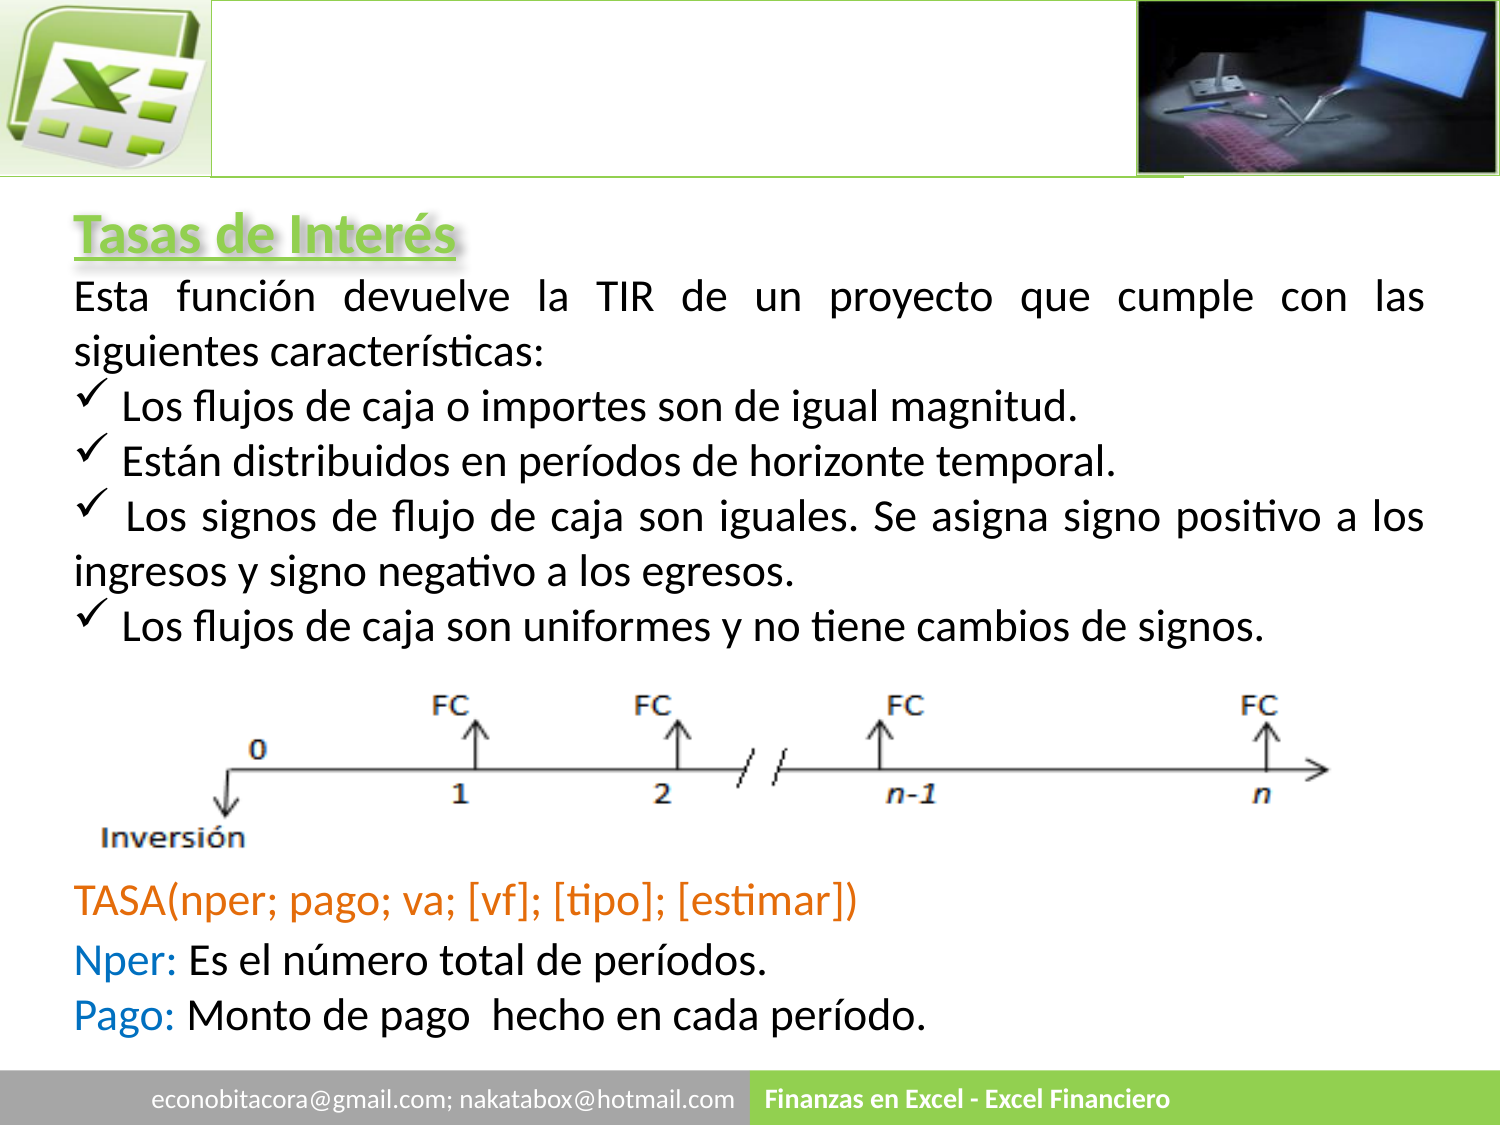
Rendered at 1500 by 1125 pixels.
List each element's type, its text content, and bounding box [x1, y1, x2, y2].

picture [93, 632, 1430, 880]
text_box econobitacora@gmail.com; nakatabox@hotmail.com [0, 1070, 749, 1125]
subtitle Tasas de Interés [58, 187, 493, 257]
text_box Esta función devuelve la TIR de un proyecto que cumple con las siguientes características: Los flujos de caja o importes son de igual magnitud. Están distribuidos en períodos de horizonte temporal. Los signos de flujo de caja son iguales. Se asigna signo positivo a los ingresos y signo negativo a los egresos. Los flujos de caja son uniformes y no tiene cambios de signos. TASA(nper; pago; va; [vf]; [tipo]; [estimar]) Nper: Es el número total de períodos. Pago: Monto de pago hecho en cada período. [58, 257, 1442, 1055]
picture [0, 0, 212, 177]
picture [1136, 0, 1500, 177]
text_box Finanzas en Excel - Excel Financiero [749, 1070, 1500, 1125]
text_box [212, 0, 1134, 178]
